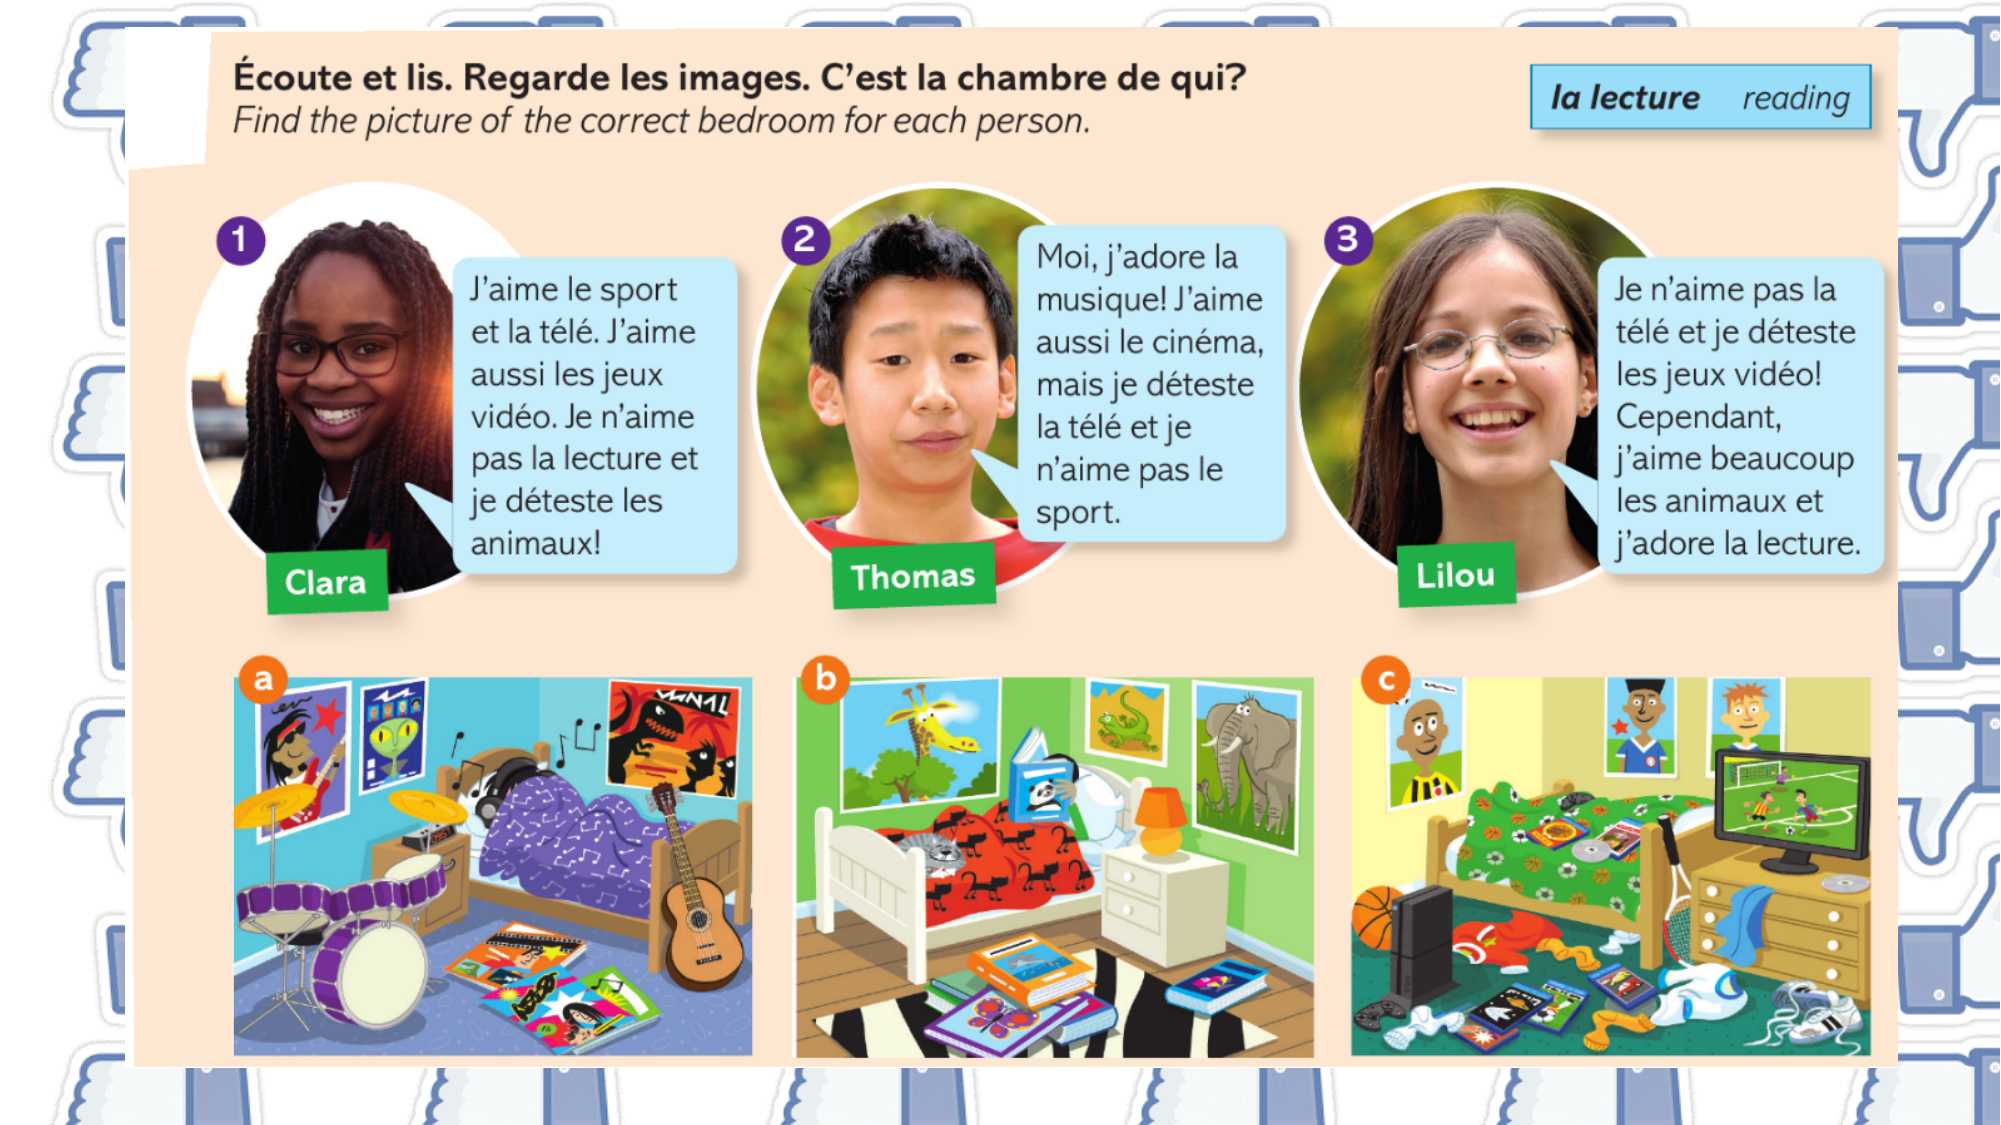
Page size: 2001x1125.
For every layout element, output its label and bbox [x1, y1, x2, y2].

picture [125, 27, 1898, 1068]
table_cell [0, 0, 2000, 1125]
